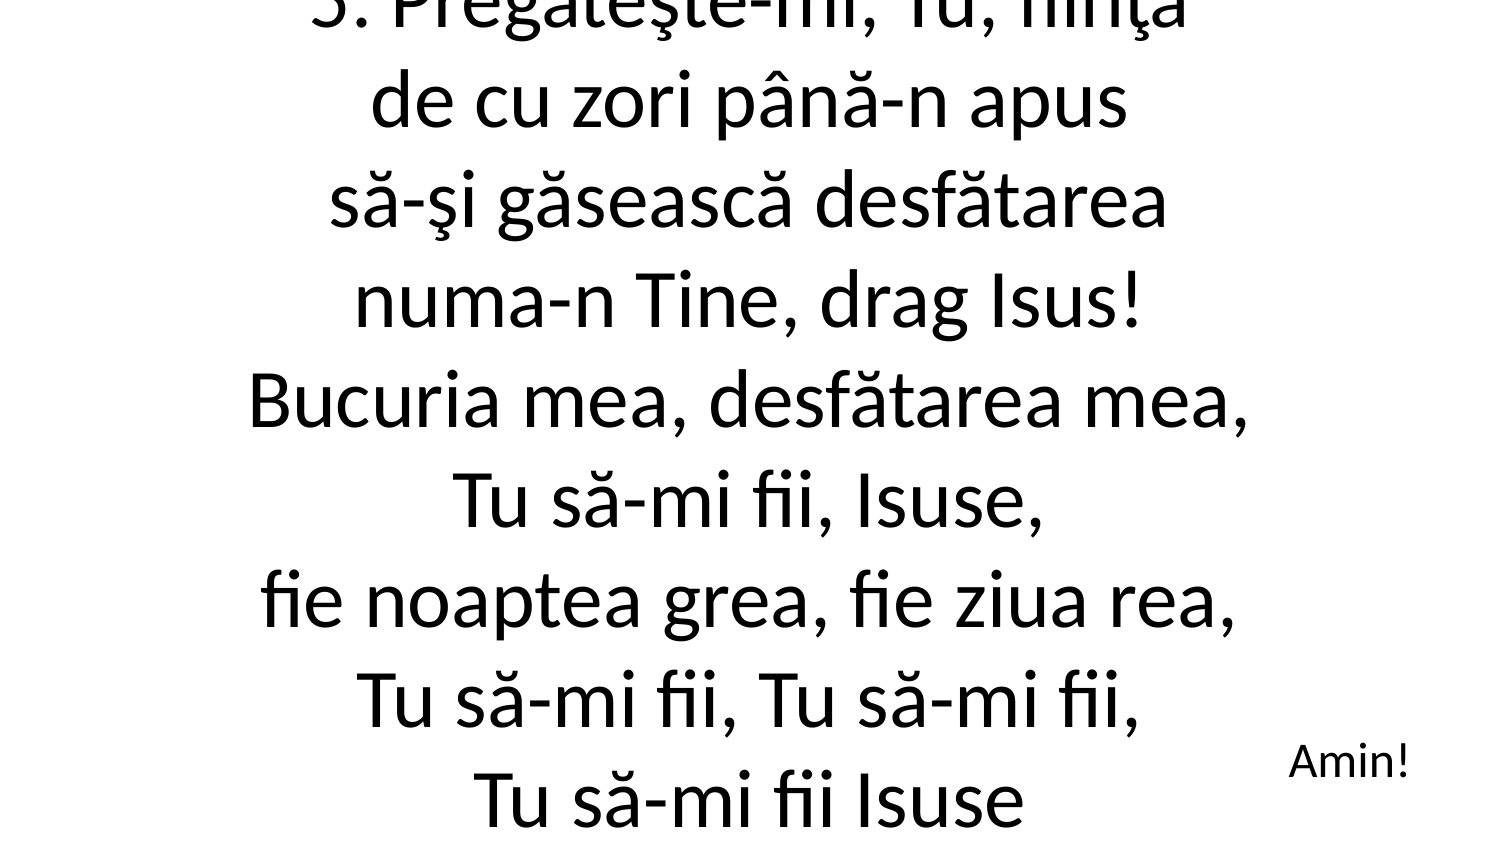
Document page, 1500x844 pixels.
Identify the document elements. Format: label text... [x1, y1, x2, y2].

text_box 5. Pregăteşte-mi, Tu, fiinţa de cu zori până-n apus să-şi găsească desfătarea numa-n Tine, drag Isus! Bucuria mea, desfătarea mea, Tu să-mi fii, Isuse, fie noaptea grea, fie ziua rea, Tu să-mi fii, Tu să-mi fii, Tu să-mi fii Isuse desfătarea mea, desfătarea mea. [182, 0, 1318, 844]
text_box Amin! [1273, 674, 1427, 795]
